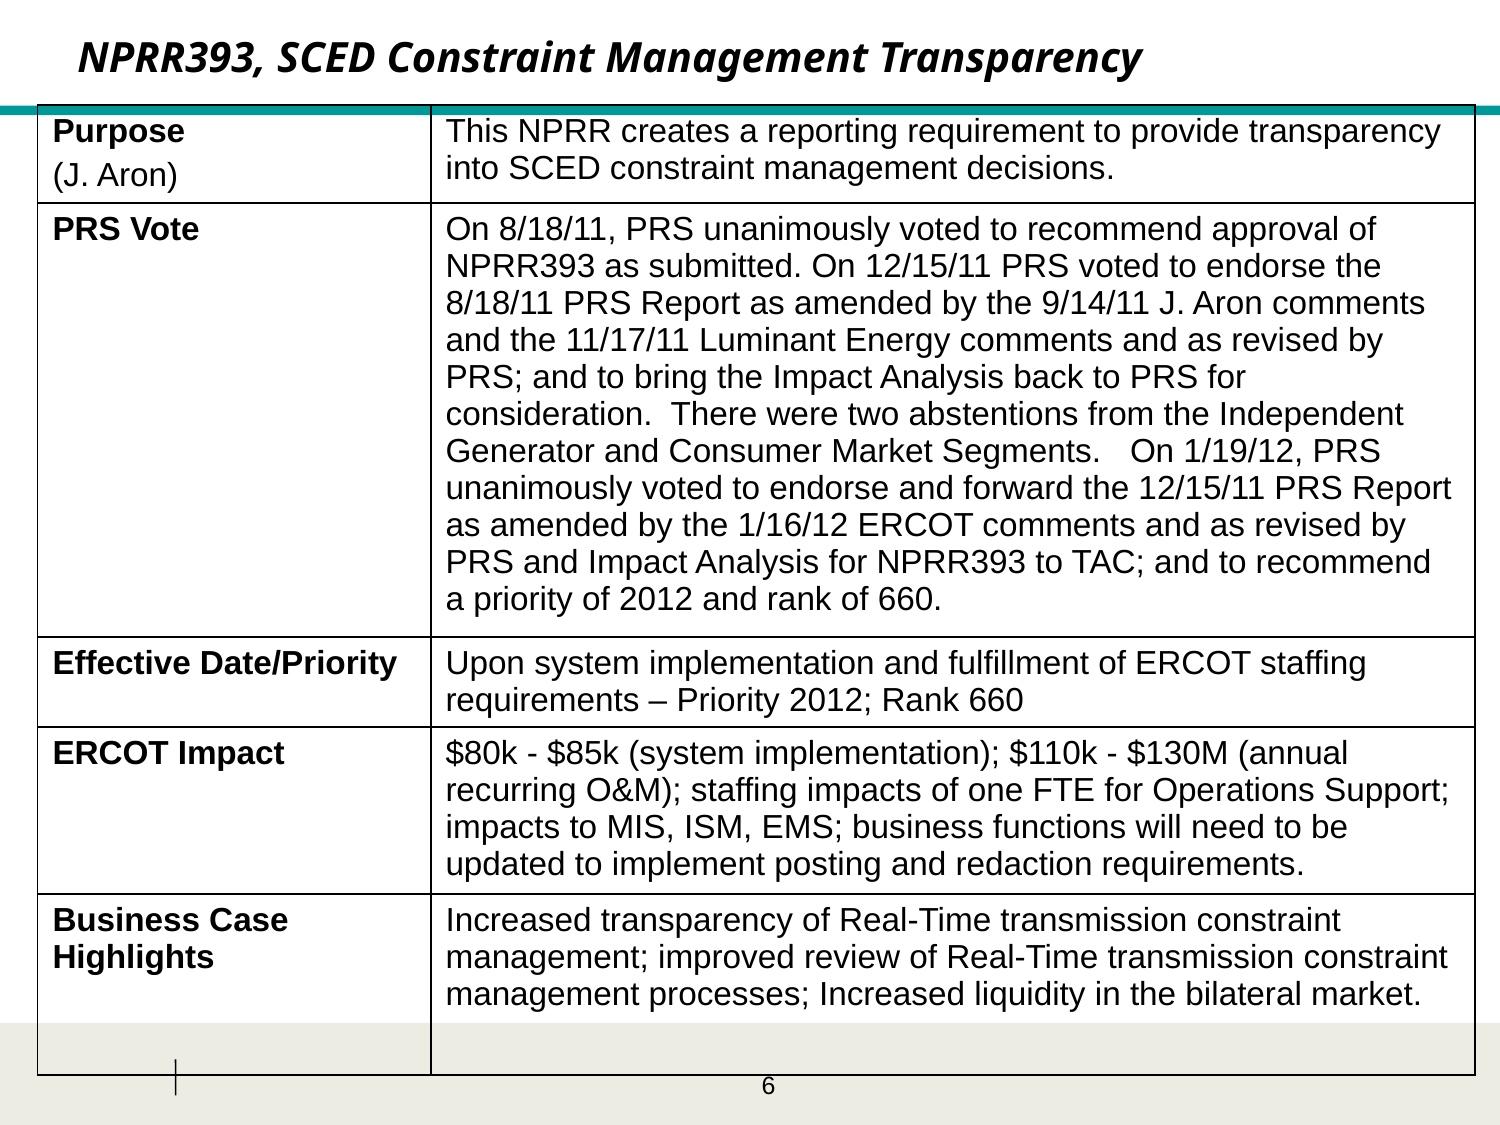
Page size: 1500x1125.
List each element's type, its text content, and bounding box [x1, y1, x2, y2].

table_cell $80k - $85k (system implementation); $110k - $130M (annual recurring O&M); staffing impacts of one FTE for Operations Support; impacts to MIS, ISM, EMS; business functions will need to be updated to implement posting and redaction requirements. [432, 728, 1474, 893]
table_cell ERCOT Impact [38, 728, 430, 893]
table_cell Increased transparency of Real-Time transmission constraint management; improved review of Real-Time transmission constraint management processes; Increased liquidity in the bilateral market. [432, 895, 1474, 1074]
table_cell Upon system implementation and fulfillment of ERCOT staffing requirements – Priority 2012; Rank 660 [432, 638, 1474, 726]
table_cell Effective Date/Priority [38, 638, 430, 726]
table_cell On 8/18/11, PRS unanimously voted to recommend approval of NPRR393 as submitted. On 12/15/11 PRS voted to endorse the 8/18/11 PRS Report as amended by the 9/14/11 J. Aron comments and the 11/17/11 Luminant Energy comments and as revised by PRS; and to bring the Impact Analysis back to PRS for consideration. There were two abstentions from the Independent Generator and Consumer Market Segments. On 1/19/12, PRS unanimously voted to endorse and forward the 12/15/11 PRS Report as amended by the 1/16/12 ERCOT comments and as revised by PRS and Impact Analysis for NPRR393 to TAC; and to recommend a priority of 2012 and rank of 660. [432, 204, 1474, 636]
title NPRR393, SCED Constraint Management Transparency [62, 0, 1500, 113]
table_cell PRS Vote [38, 204, 430, 636]
table_header Purpose (J. Aron) [38, 106, 430, 202]
table_header This NPRR creates a reporting requirement to provide transparency into SCED constraint management decisions. [432, 106, 1474, 202]
table_cell Business Case Highlights [38, 895, 430, 1074]
